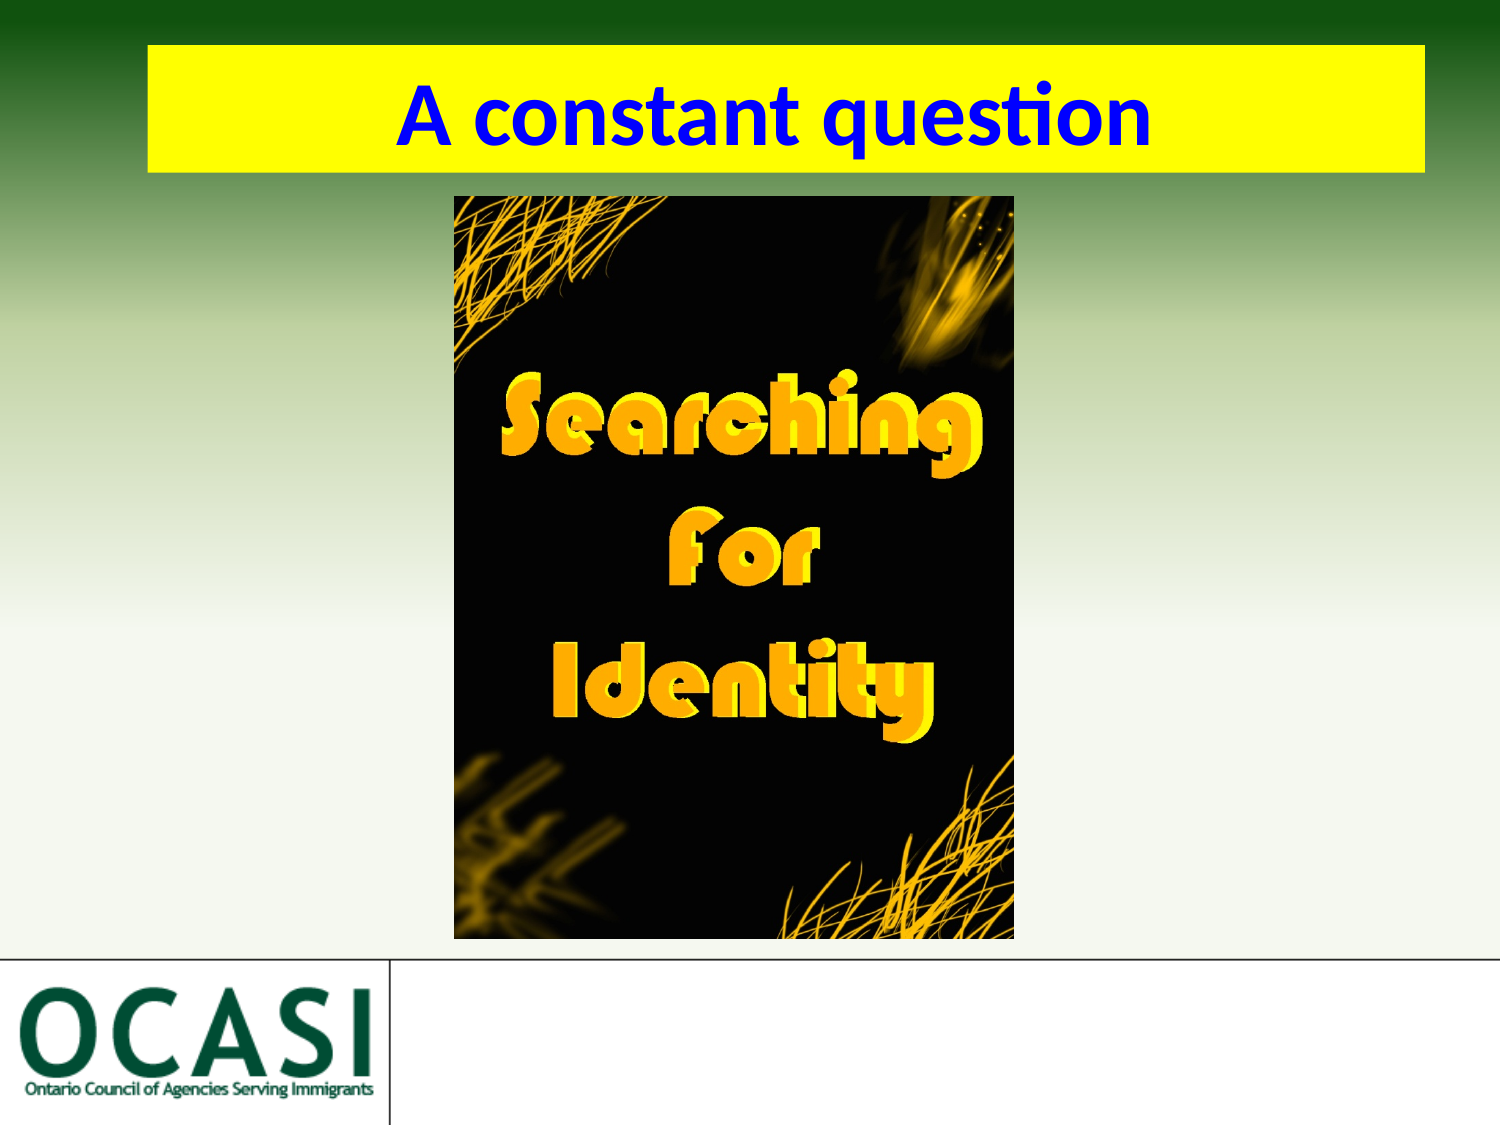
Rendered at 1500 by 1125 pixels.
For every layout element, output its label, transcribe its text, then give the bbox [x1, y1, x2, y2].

title A constant question [147, 45, 1425, 173]
picture [0, 0, 1500, 1125]
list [454, 195, 1014, 939]
